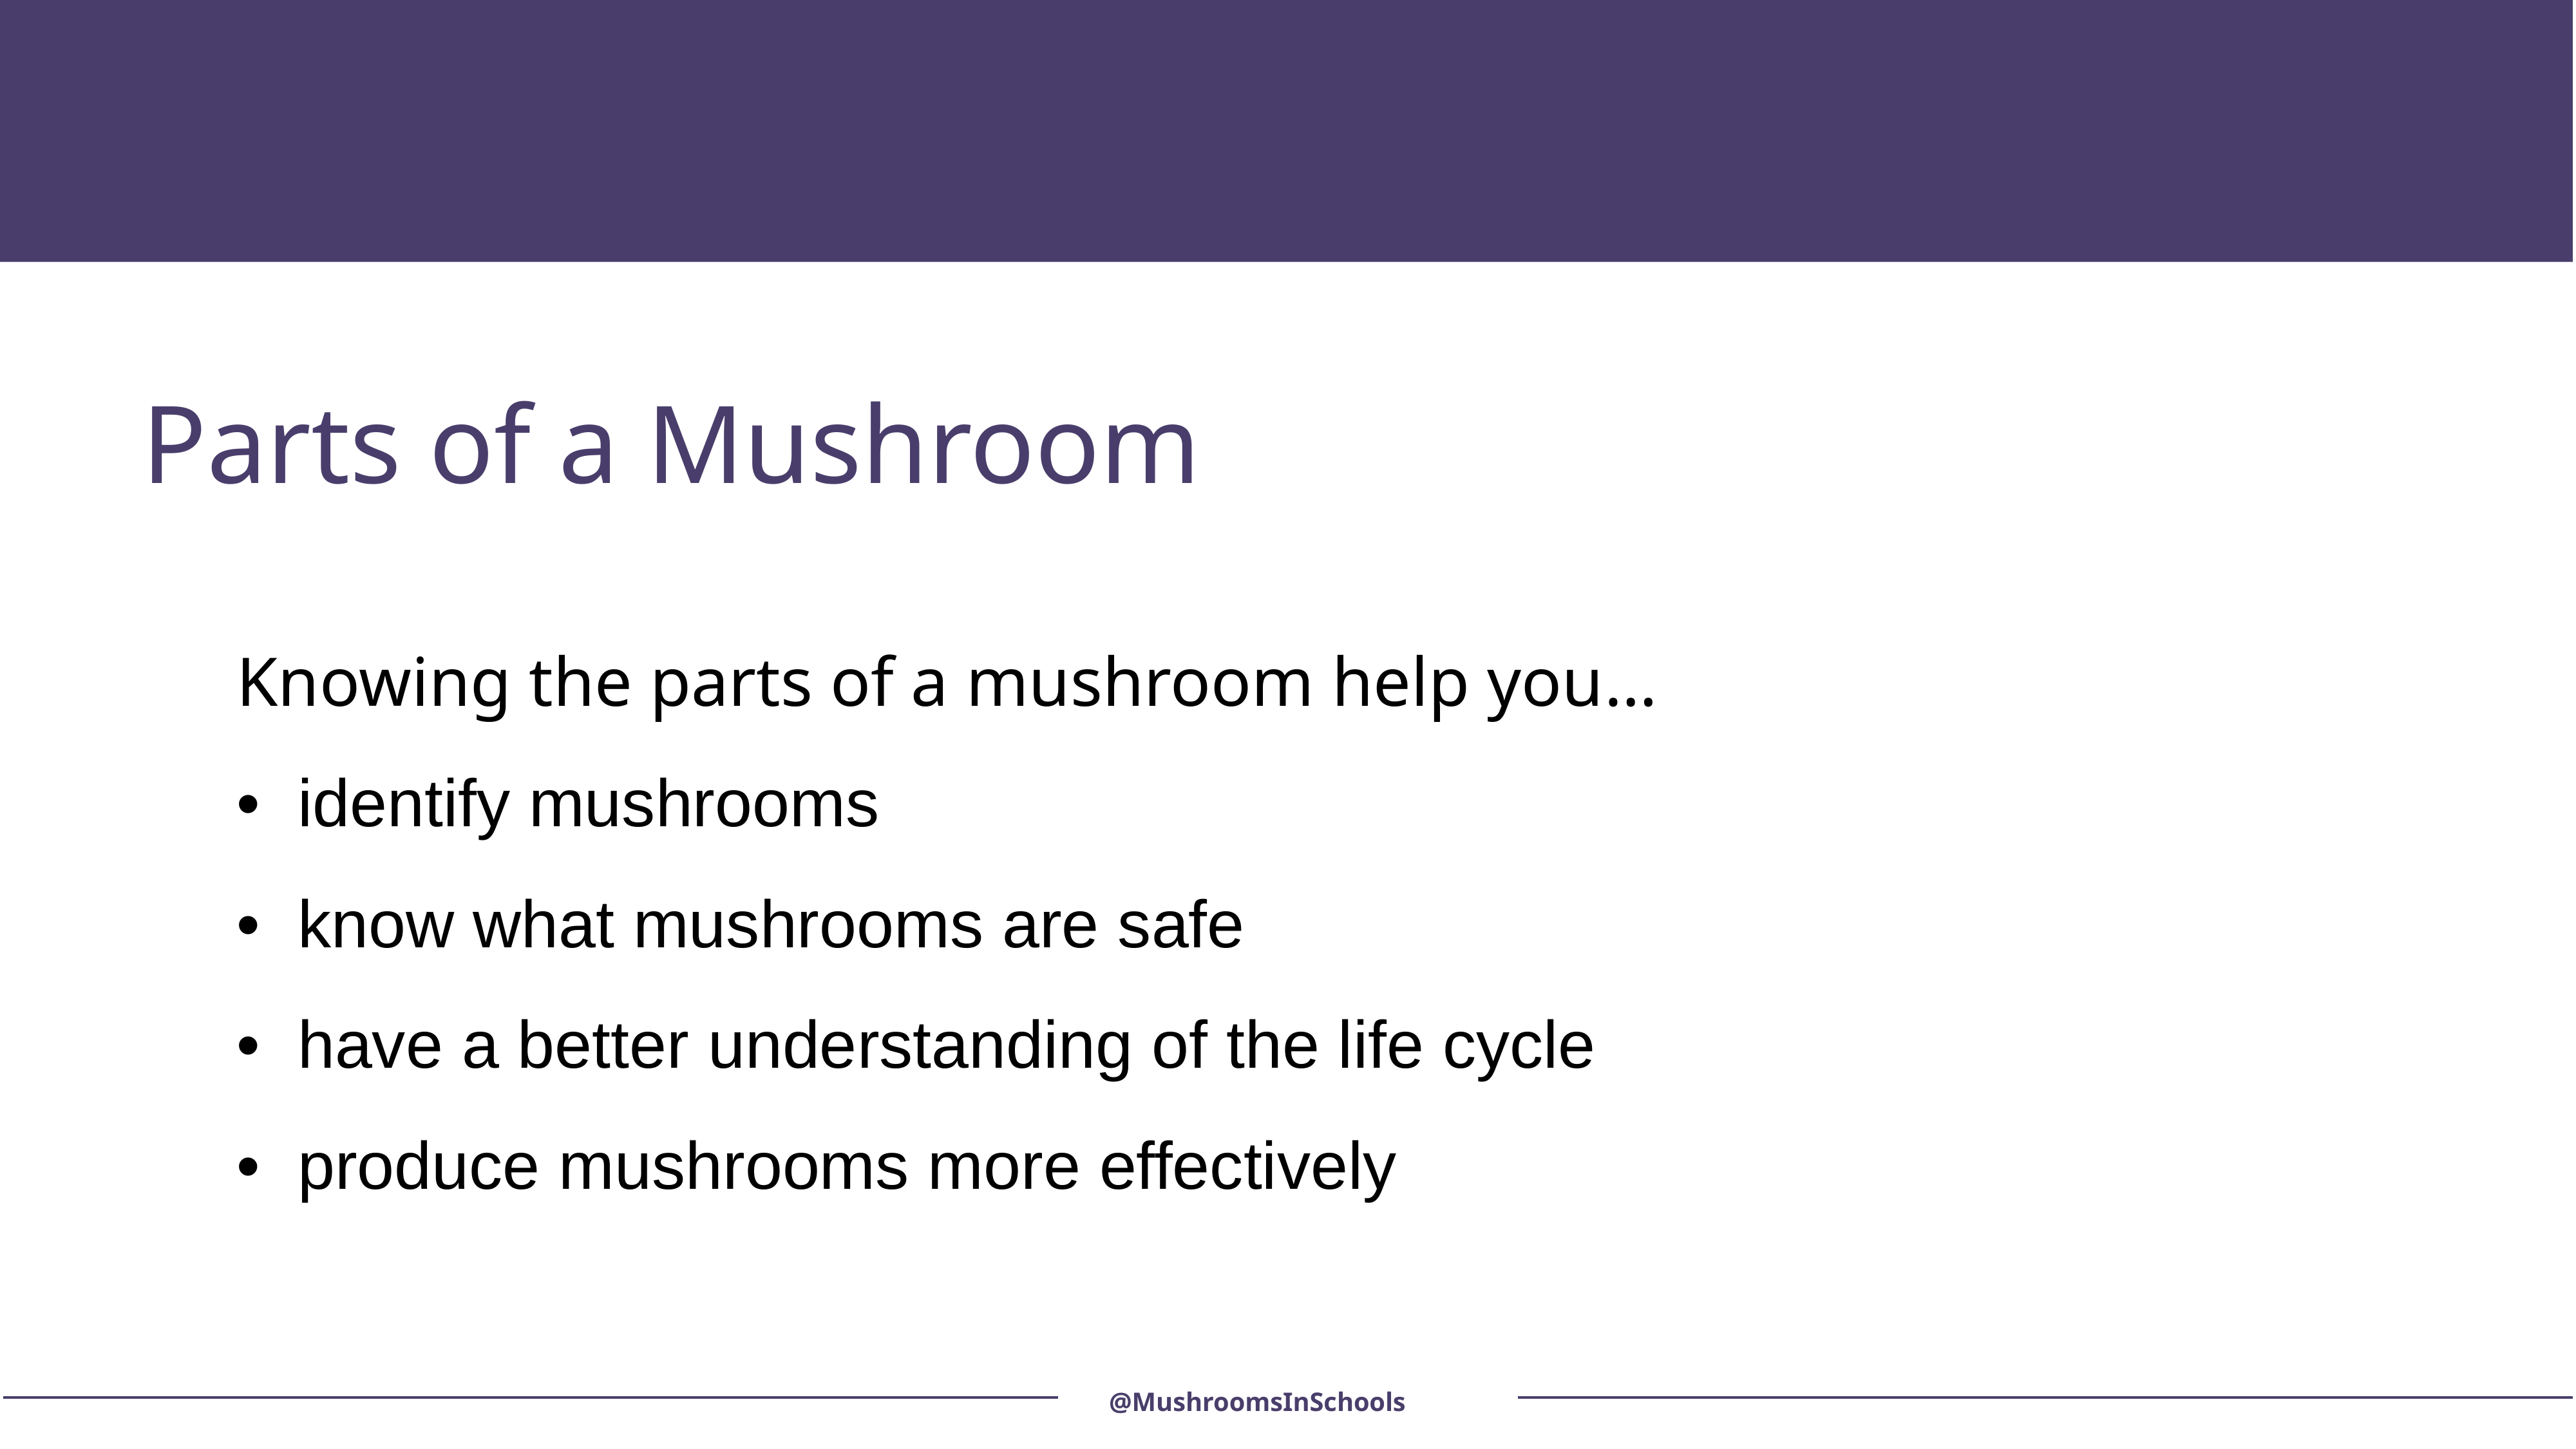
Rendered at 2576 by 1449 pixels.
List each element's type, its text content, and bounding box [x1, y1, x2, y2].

text_box Knowing the parts of a mushroom help you… • identify mushrooms • know what mushrooms are safe • have a better understanding of the life cycle • produce mushrooms more effectively [231, 593, 2363, 1208]
text_box Parts of a Mushroom [136, 370, 1211, 510]
text_box [0, 0, 2573, 262]
text_box @MushroomsInSchools [1103, 1359, 1473, 1423]
